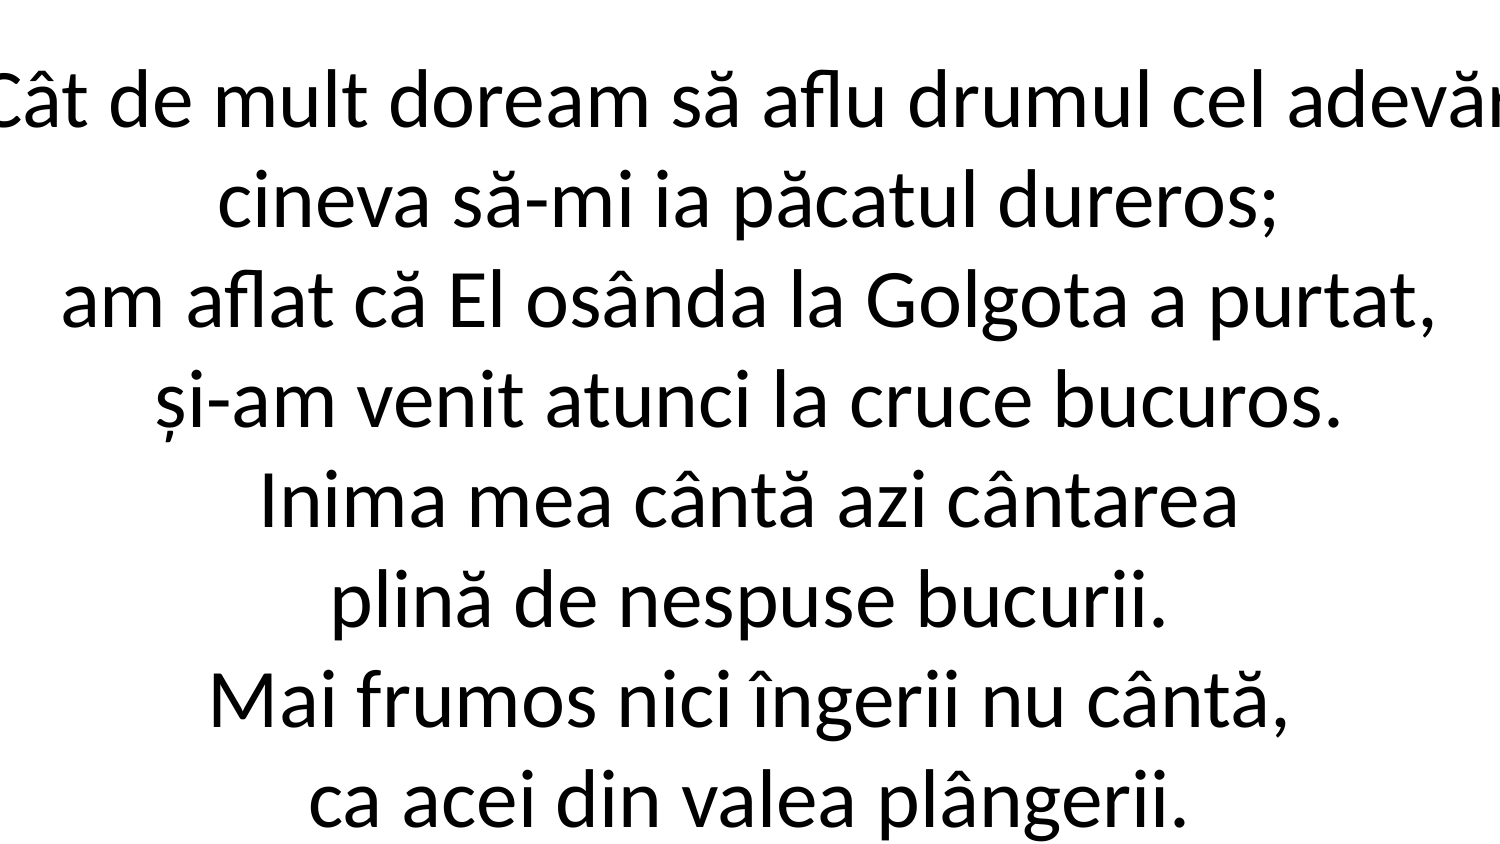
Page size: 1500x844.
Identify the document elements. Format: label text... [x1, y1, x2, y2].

text_box 2. Cât de mult doream să aflu drumul cel adevărat, cineva să-mi ia păcatul dureros; am aflat că El osânda la Golgota a purtat, și-am venit atunci la cruce bucuros. Inima mea cântă azi cântarea plină de nespuse bucurii. Mai frumos nici îngerii nu cântă, ca acei din valea plângerii. [0, 0, 1500, 844]
